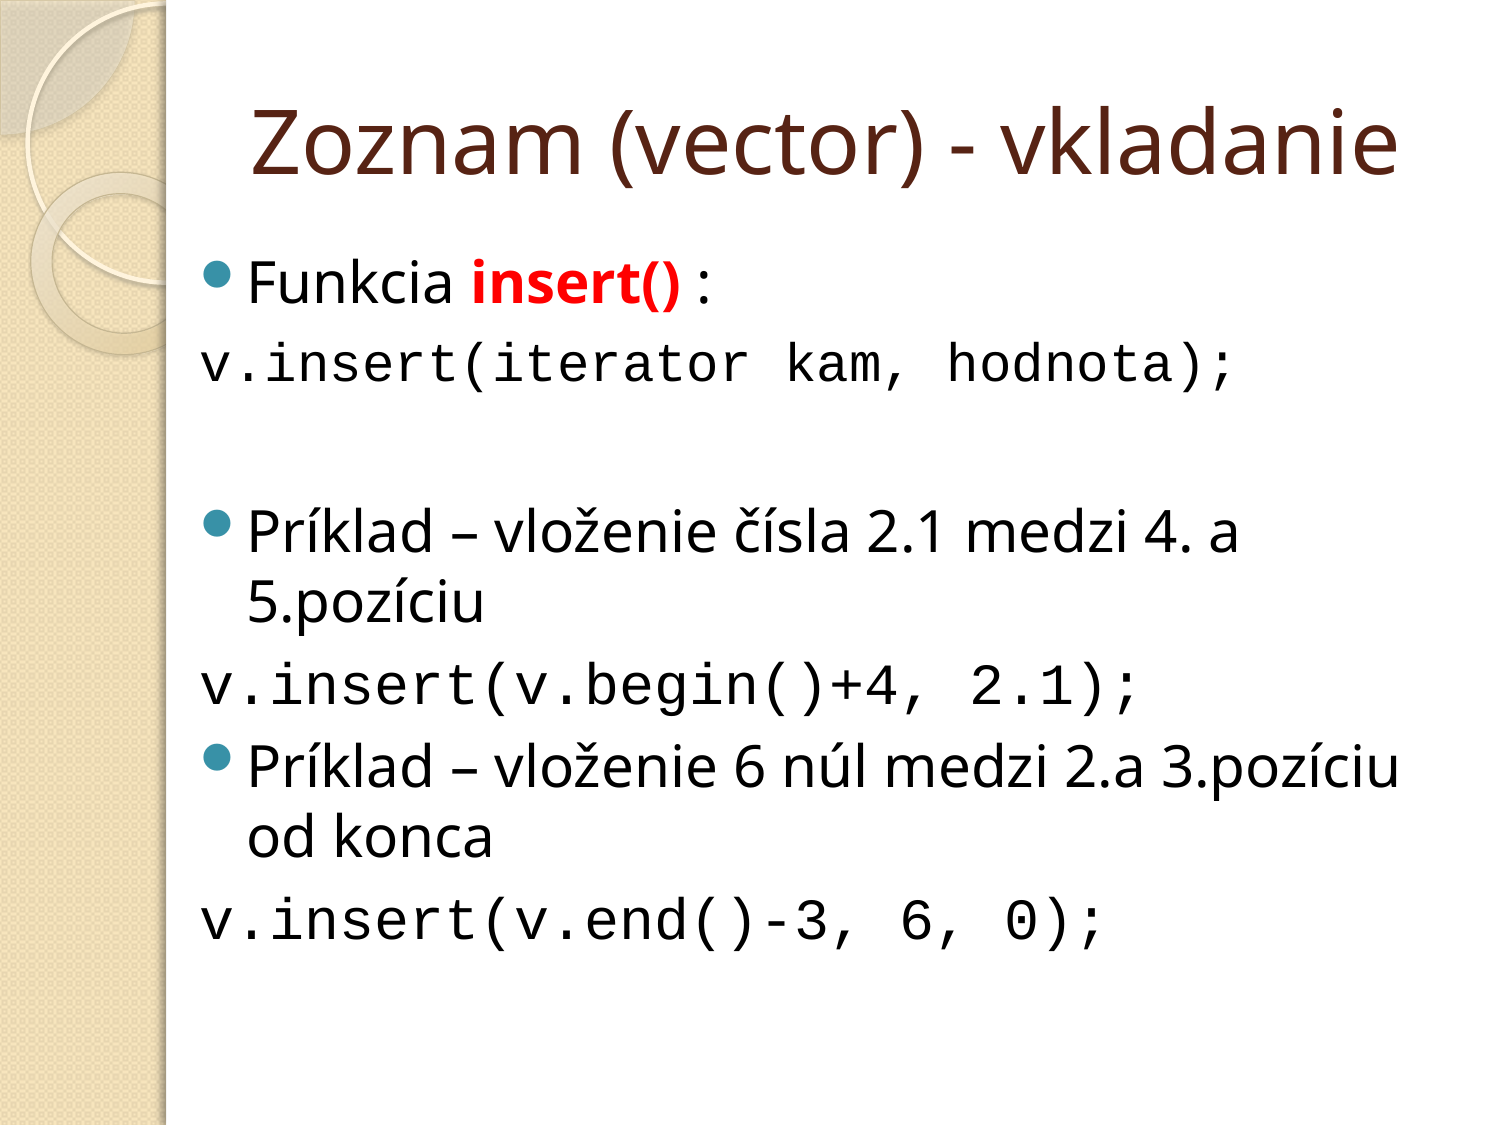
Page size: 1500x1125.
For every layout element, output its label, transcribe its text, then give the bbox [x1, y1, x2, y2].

title Zoznam (vector) - vkladanie [235, 45, 1466, 233]
list Funkcia insert() : v.insert(iterator kam, hodnota); Príklad – vloženie čísla 2.1 medzi 4. a 5.pozíciu v.insert(v.begin()+4, 2.1); Príklad – vloženie 6 núl medzi 2.a 3.pozíciu od konca v.insert(v.end()-3, 6, 0); [171, 237, 1500, 1125]
